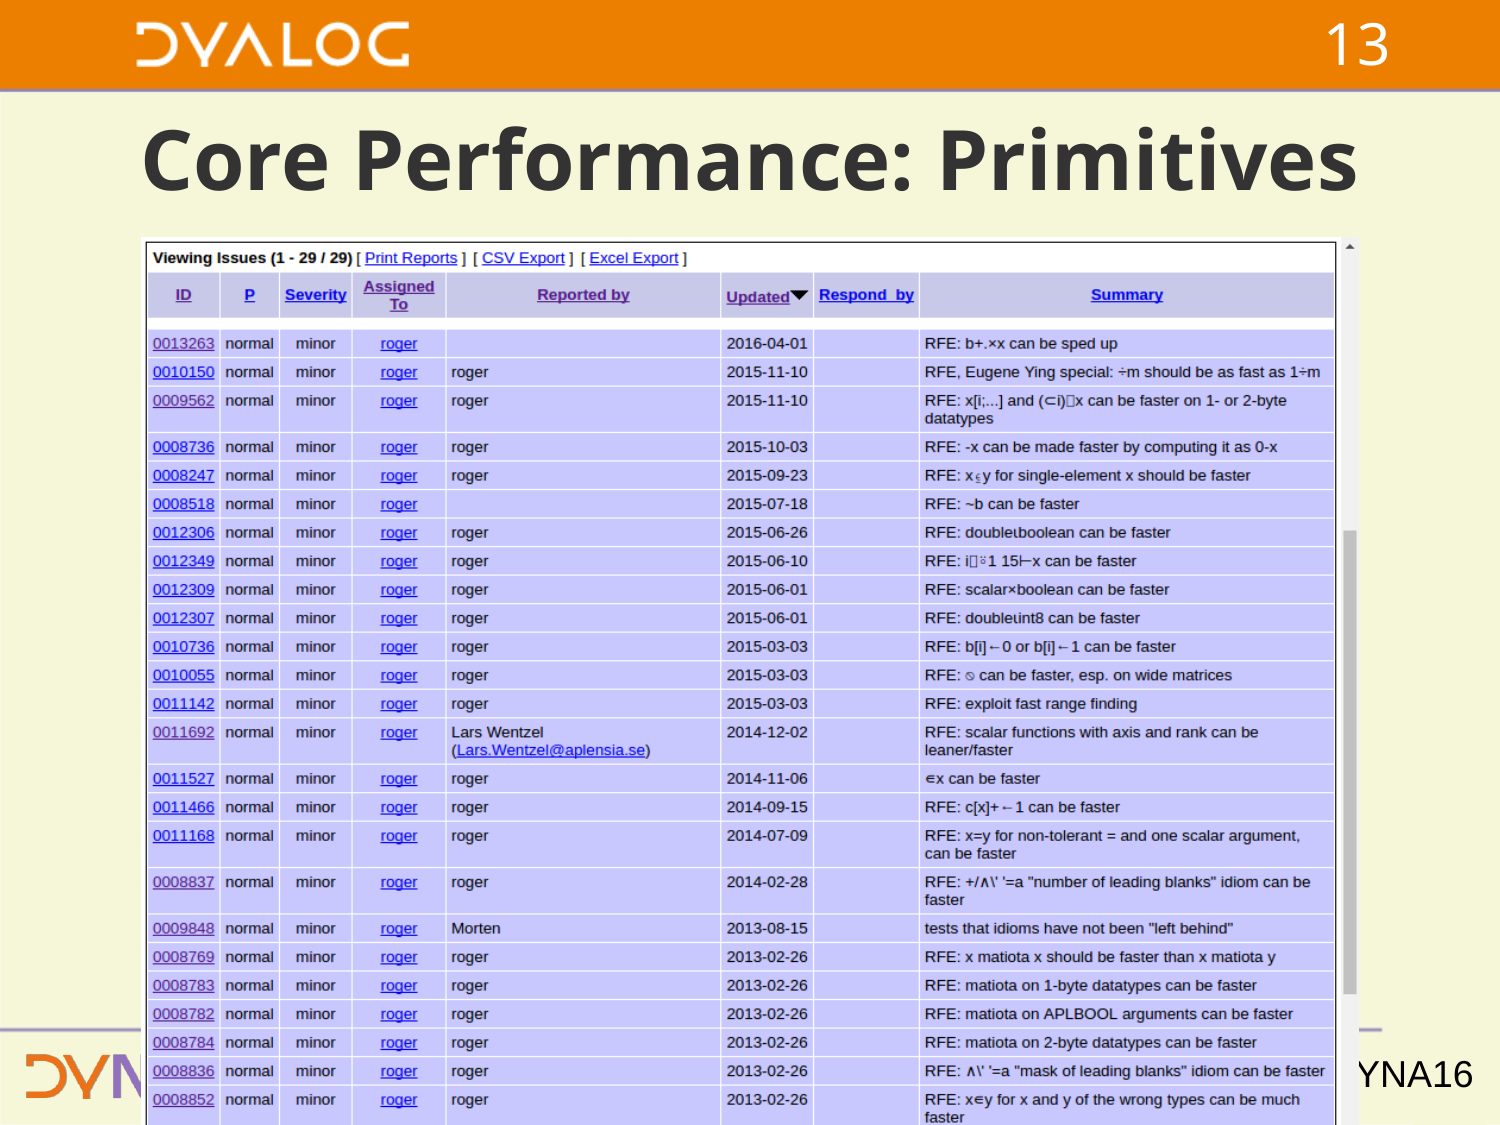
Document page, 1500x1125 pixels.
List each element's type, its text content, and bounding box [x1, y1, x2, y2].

slide_number 12 [1299, 0, 1406, 75]
title Core Performance: Primitives [112, 99, 1388, 288]
picture [0, 0, 1500, 1125]
